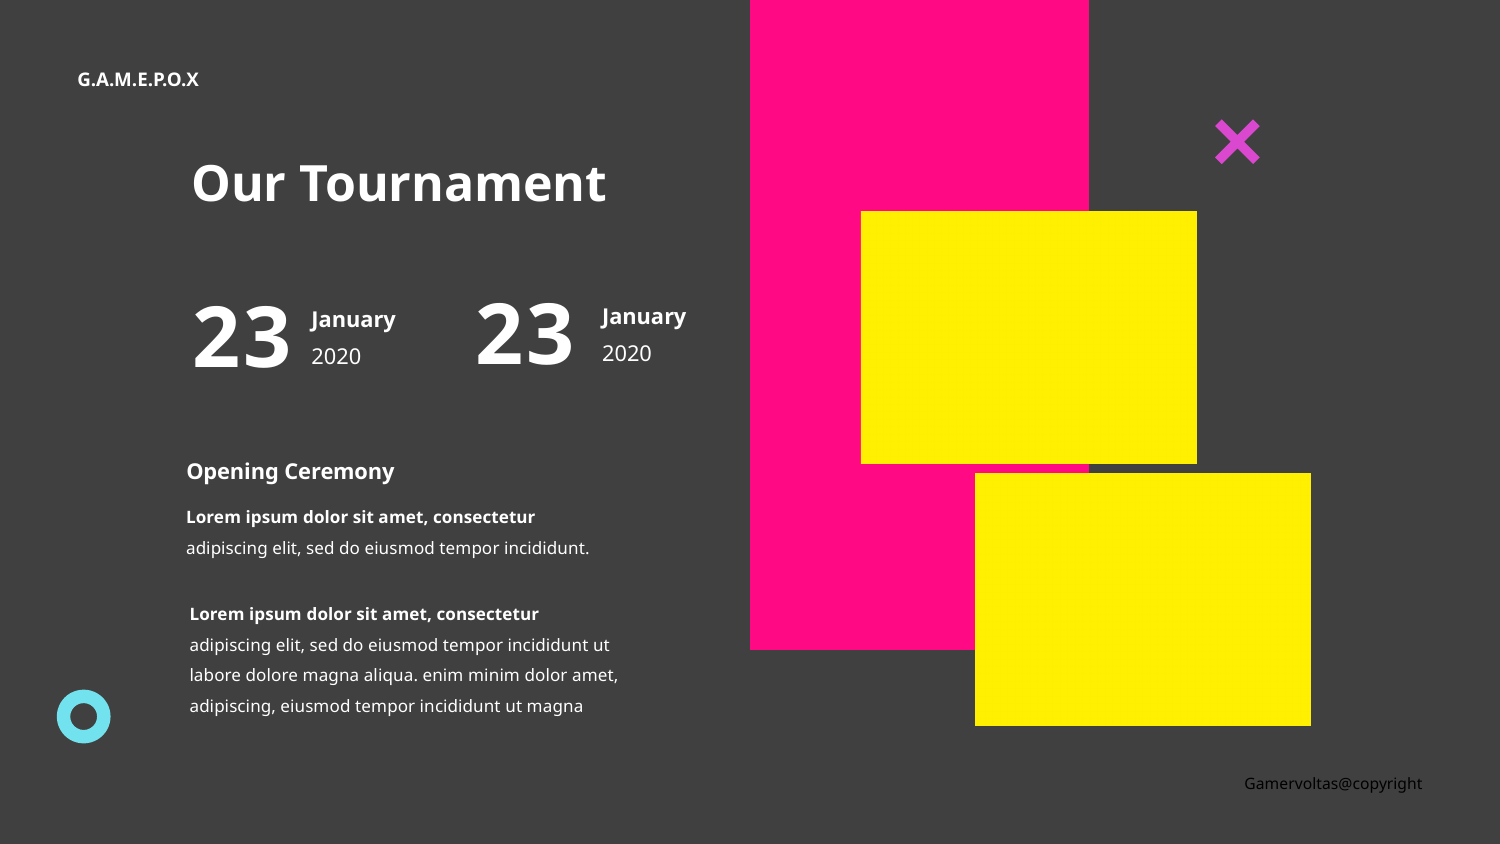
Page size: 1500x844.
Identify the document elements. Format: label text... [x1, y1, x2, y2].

text_box Gamervoltas@copyright [1181, 766, 1438, 800]
text_box January [602, 302, 796, 329]
text_box Opening Ceremony [186, 457, 454, 484]
picture [974, 473, 1311, 726]
text_box G.A.M.E.P.O.X [62, 60, 229, 98]
text_box 2020 [311, 342, 460, 369]
text_box 2020 [602, 339, 796, 366]
picture [860, 211, 1197, 464]
text_box Lorem ipsum dolor sit amet, consectetur adipiscing elit, sed do eiusmod tempor incididunt. [186, 495, 603, 558]
text_box 23 [460, 272, 658, 389]
text_box [55, 688, 112, 745]
text_box January [311, 305, 460, 333]
text_box [1213, 117, 1262, 166]
text_box Lorem ipsum dolor sit amet, consectetur adipiscing elit, sed do eiusmod tempor incididunt ut labore dolore magna aliqua. enim minim dolor amet, adipiscing, eiusmod tempor incididunt ut magna [189, 592, 626, 717]
text_box 23 [177, 276, 375, 393]
text_box Our Tournament [176, 144, 726, 220]
